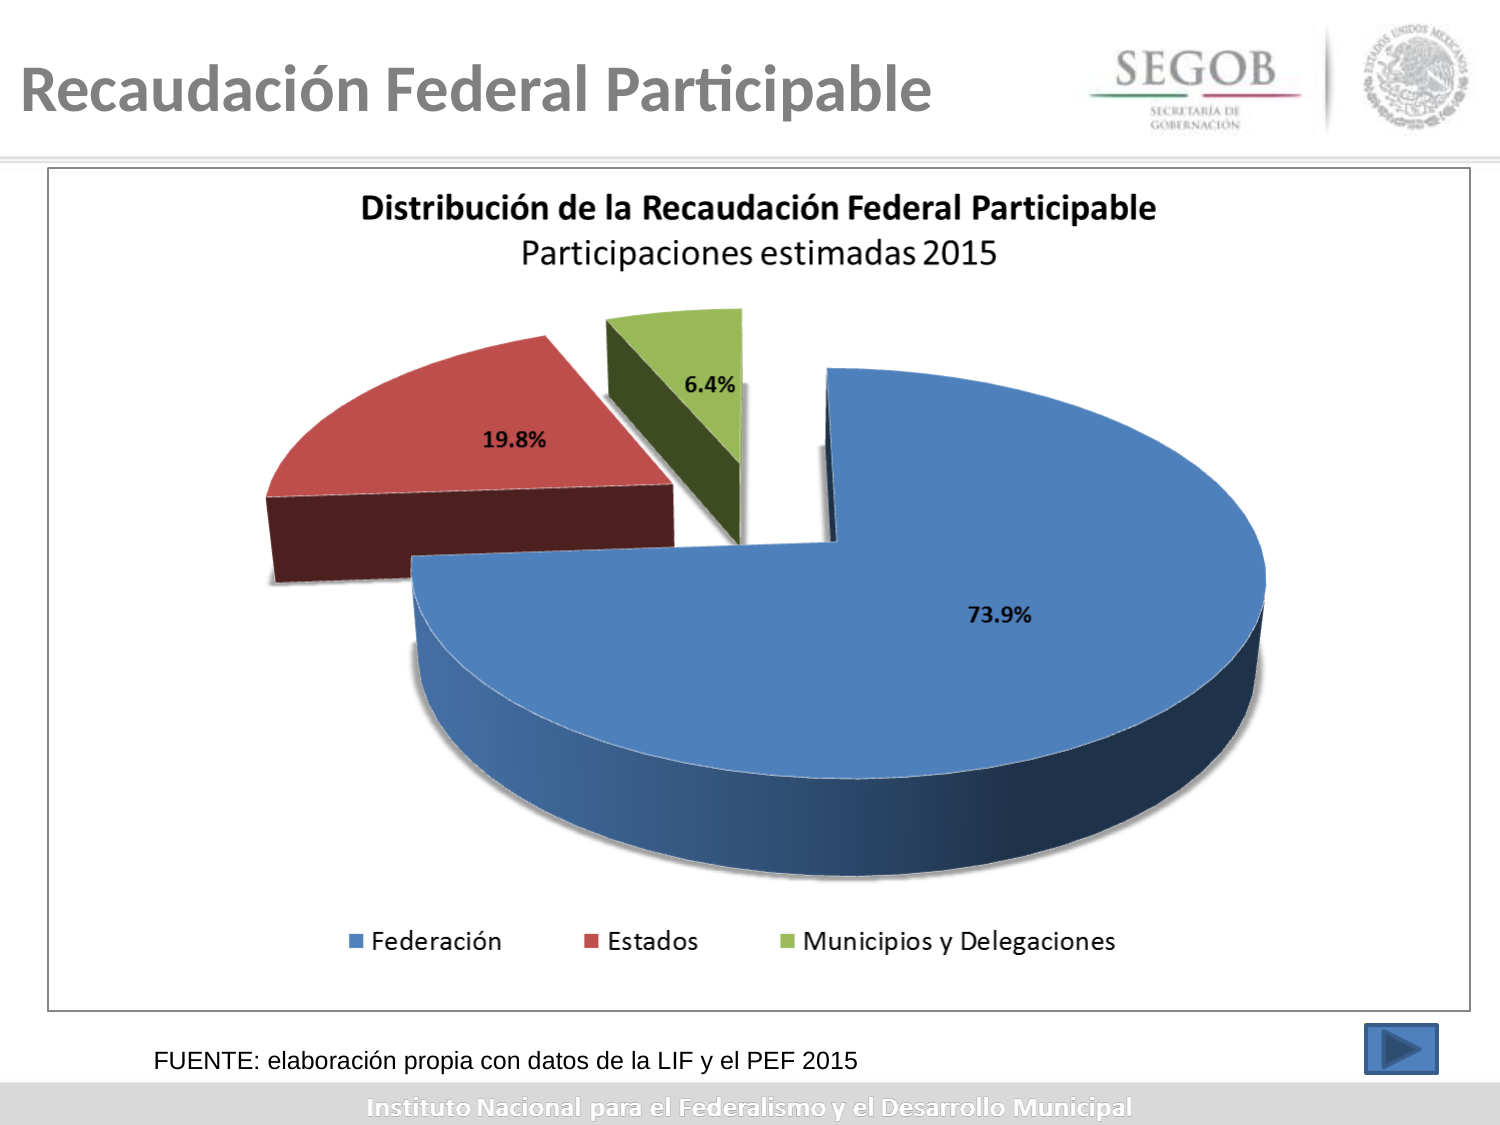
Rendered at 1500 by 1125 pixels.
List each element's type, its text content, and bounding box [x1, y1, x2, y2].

text_box Recaudación Federal Participable [4, 52, 1058, 132]
text_box FUENTE: elaboración propia con datos de la LIF y el PEF 2015 [138, 1036, 875, 1082]
picture [0, 0, 1500, 1125]
